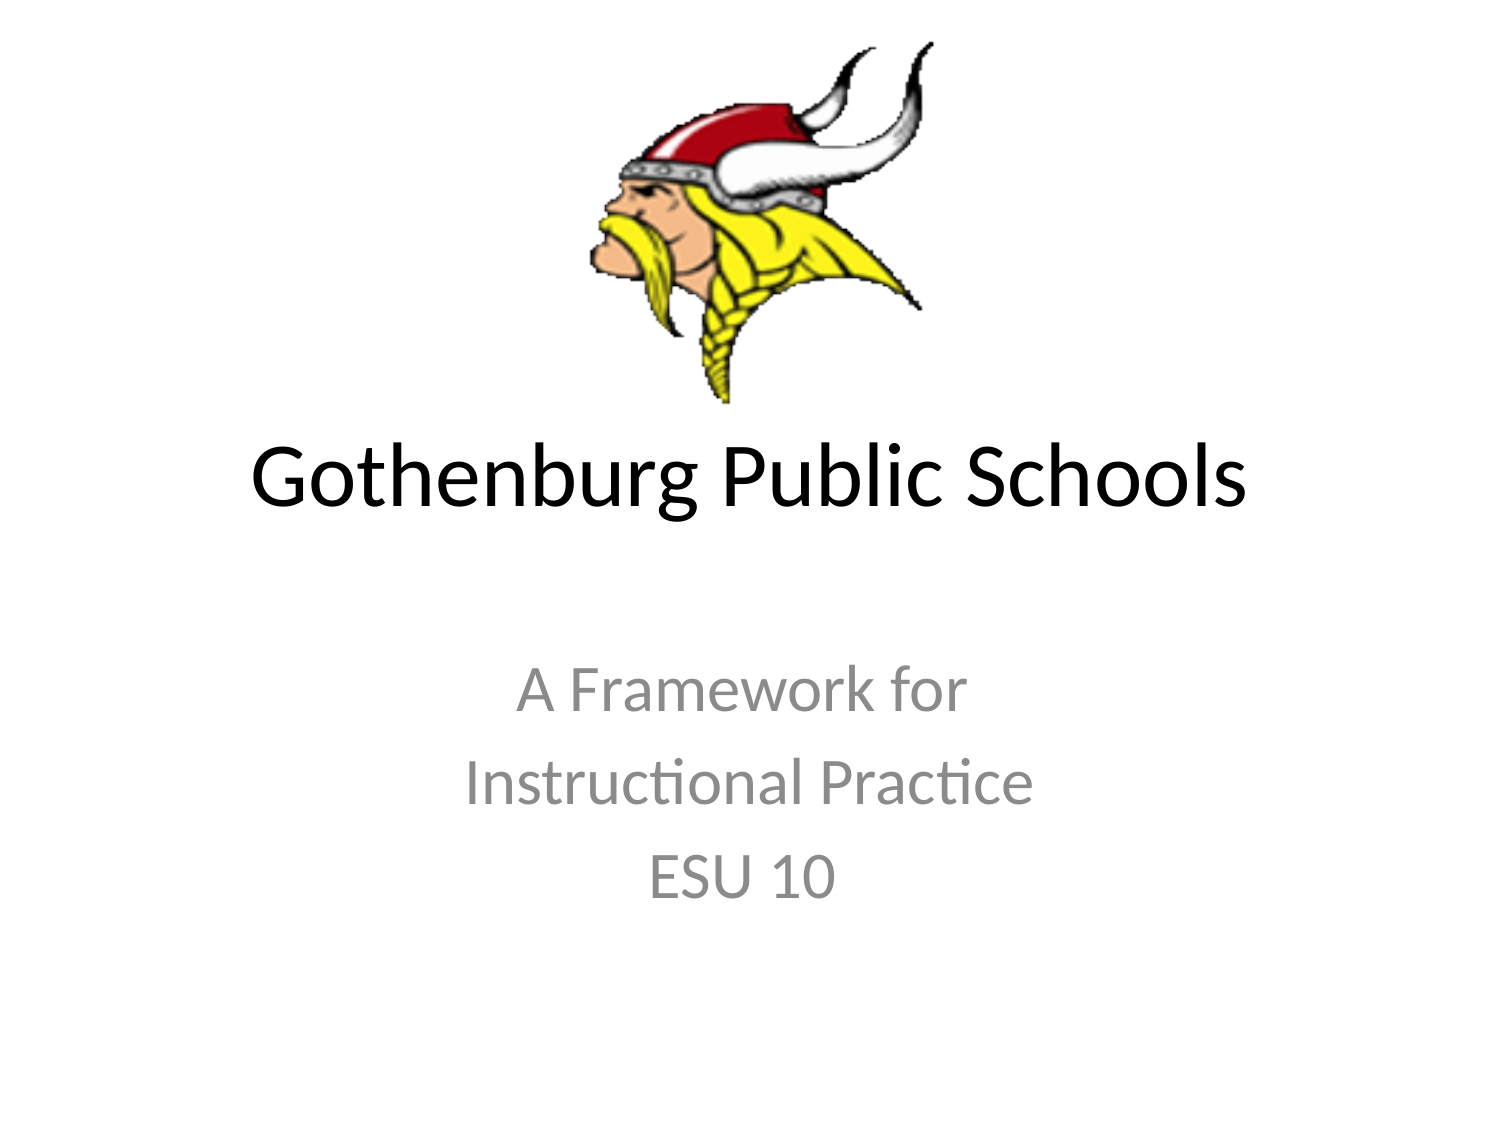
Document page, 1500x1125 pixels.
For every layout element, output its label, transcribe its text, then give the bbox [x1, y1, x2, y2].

subtitle A Framework for Instructional Practice ESU 10 [225, 637, 1275, 925]
title Gothenburg Public Schools [112, 349, 1388, 591]
picture [562, 29, 976, 413]
